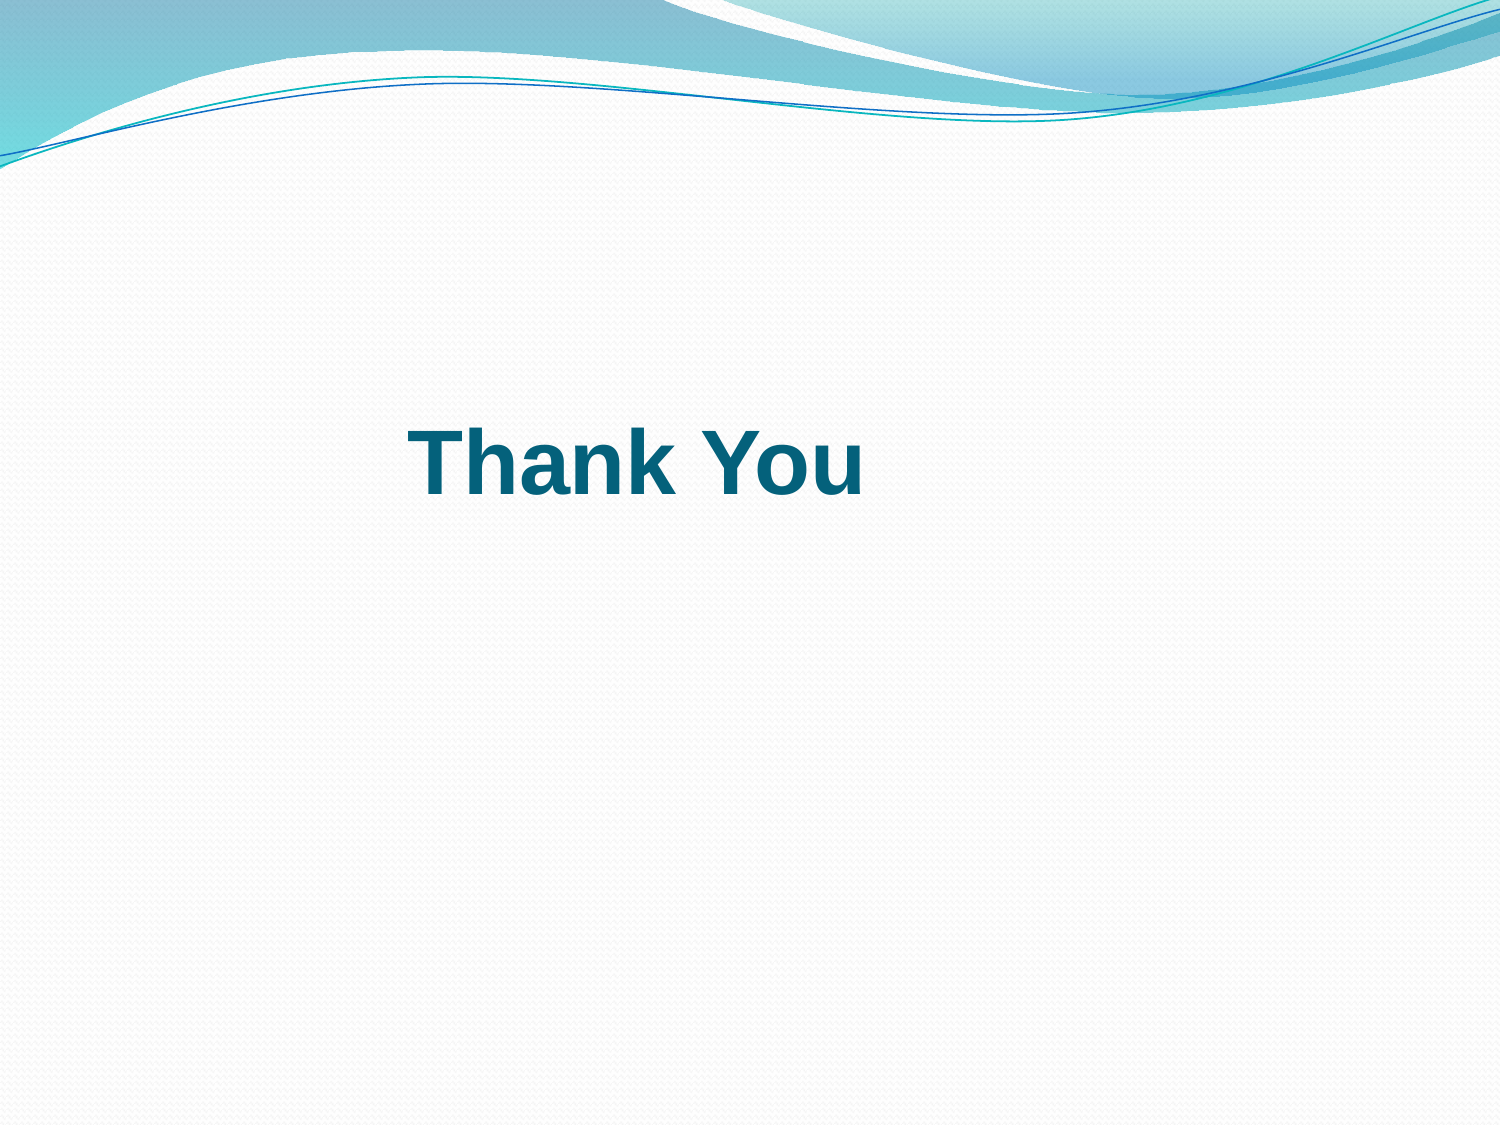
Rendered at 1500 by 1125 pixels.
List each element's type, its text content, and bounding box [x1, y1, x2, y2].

title Thank You [0, 324, 1313, 513]
